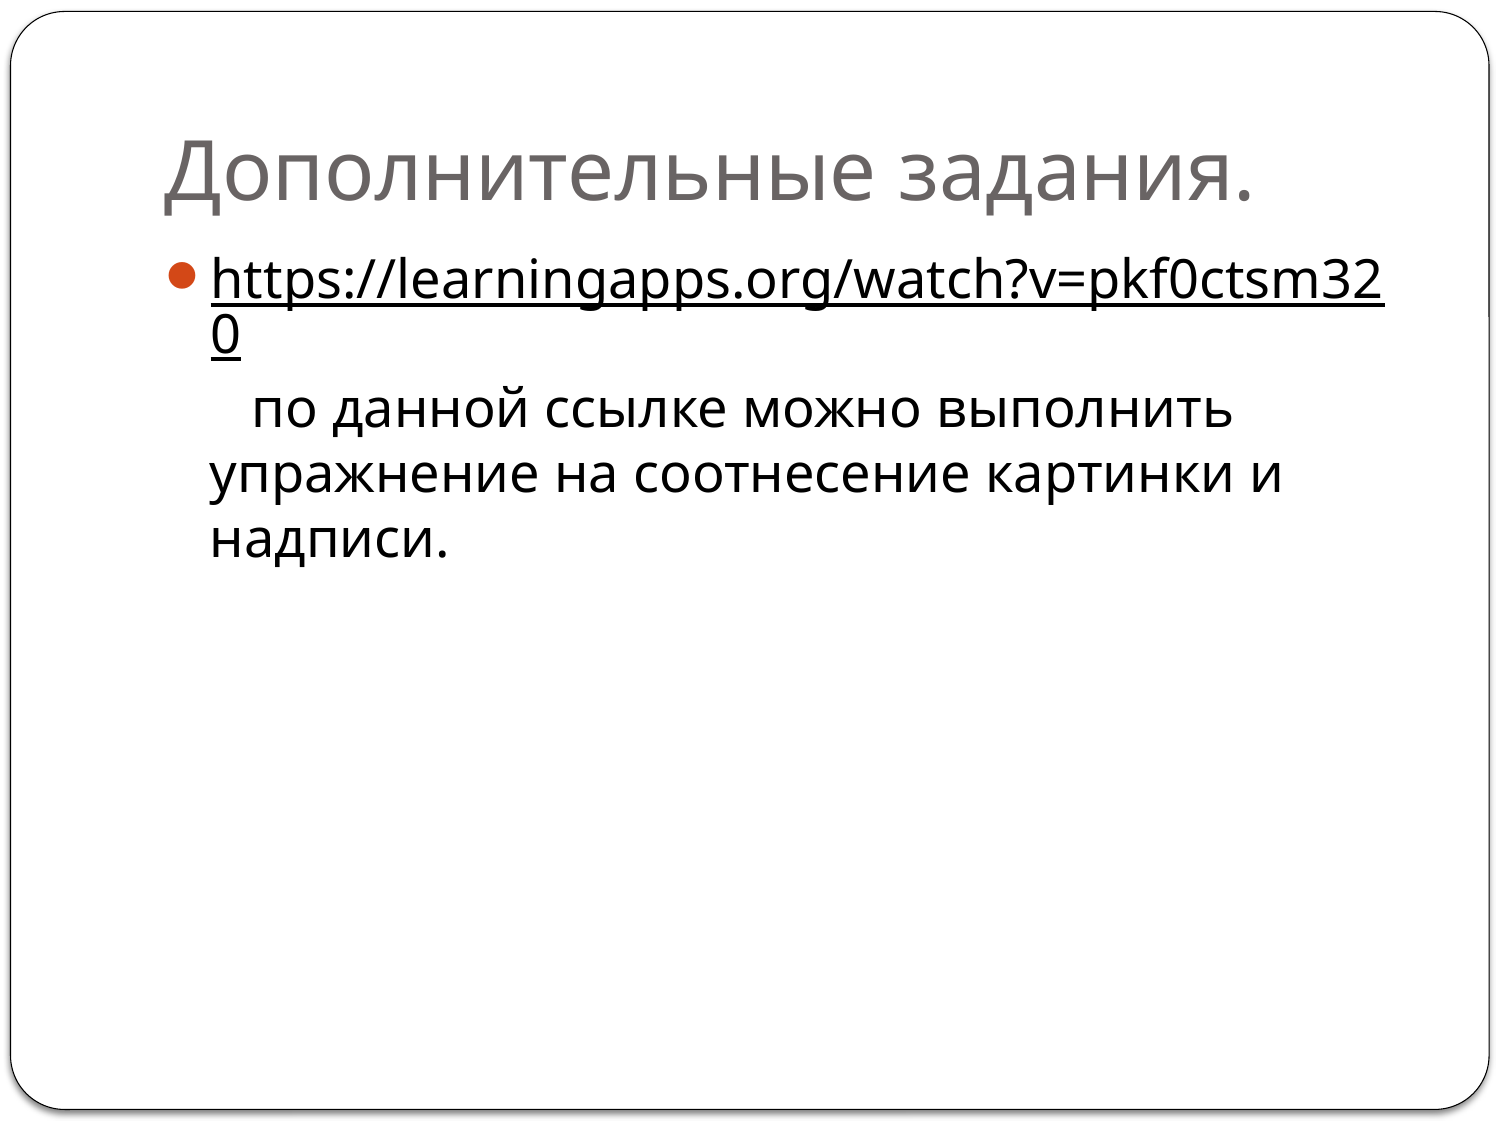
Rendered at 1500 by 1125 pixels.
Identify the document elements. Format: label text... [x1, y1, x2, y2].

title Дополнительные задания. [150, 45, 1425, 233]
list https://learningapps.org/watch?v=pkf0ctsm320 по данной ссылке можно выполнить упражнение на соотнесение картинки и надписи. [150, 237, 1425, 988]
